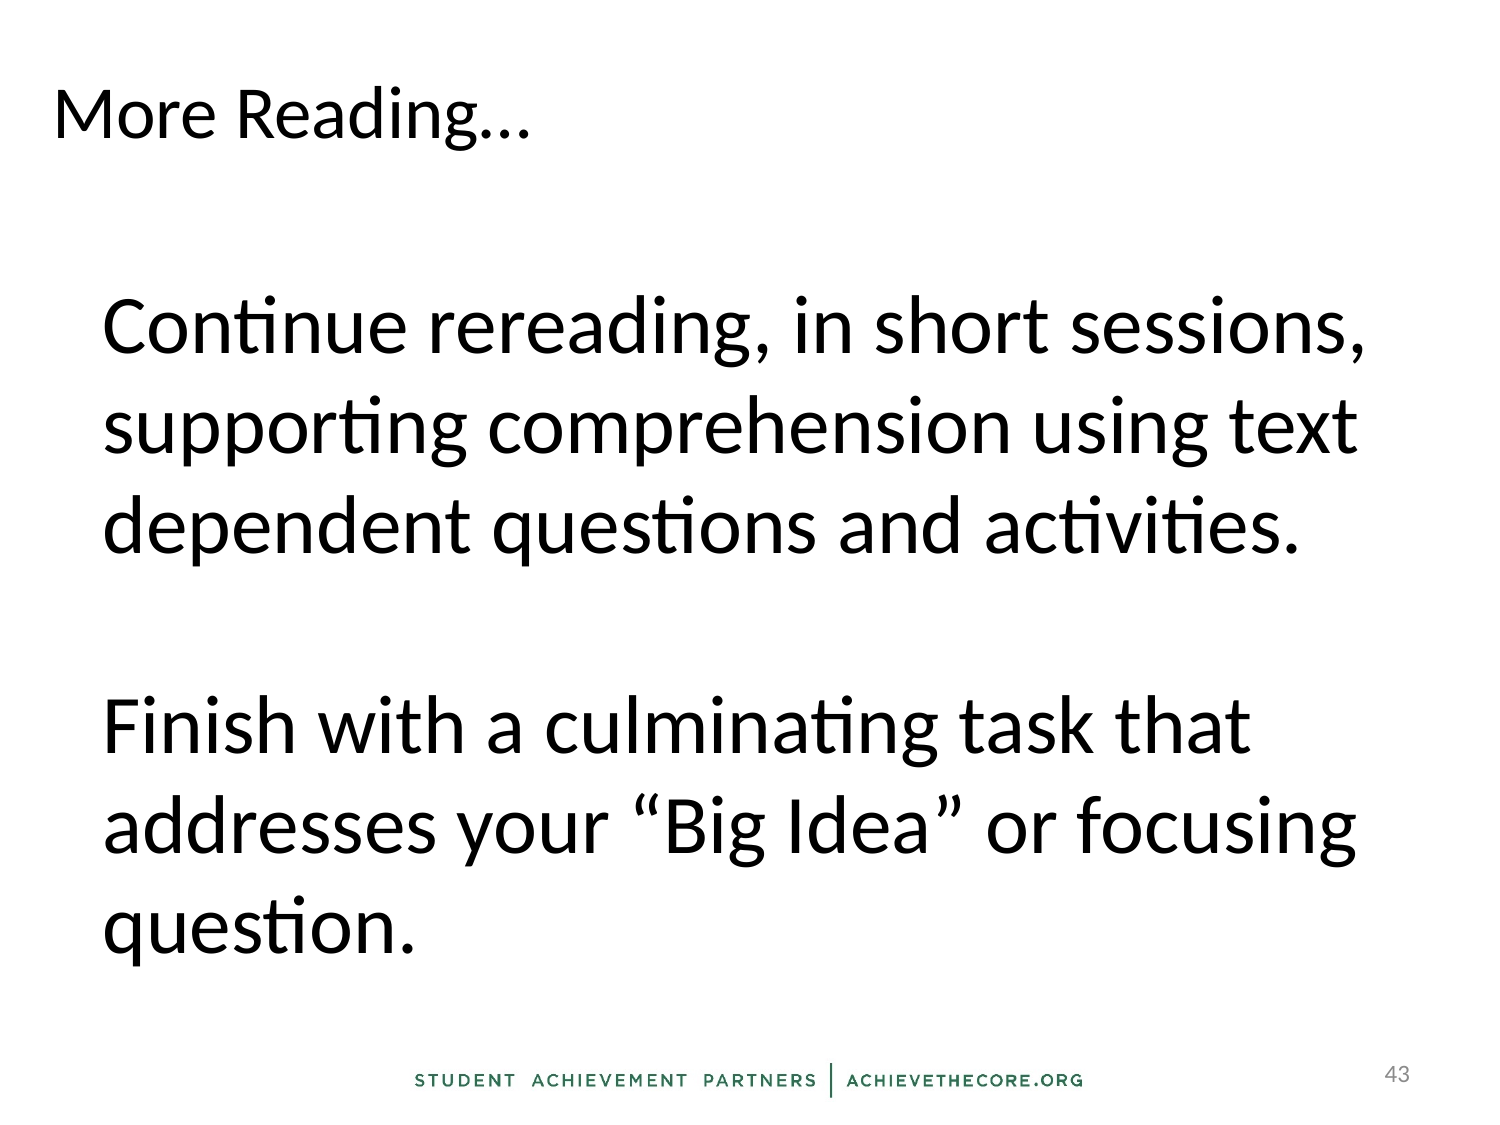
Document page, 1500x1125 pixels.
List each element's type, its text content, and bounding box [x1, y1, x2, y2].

slide_number 43 [1074, 1042, 1425, 1103]
text_box Continue rereading, in short sessions, supporting comprehension using text dependent questions and activities. Finish with a culminating task that addresses your “Big Idea” or focusing question. [87, 262, 1475, 978]
picture [399, 1057, 1101, 1102]
text_box More Reading… [37, 56, 1463, 162]
